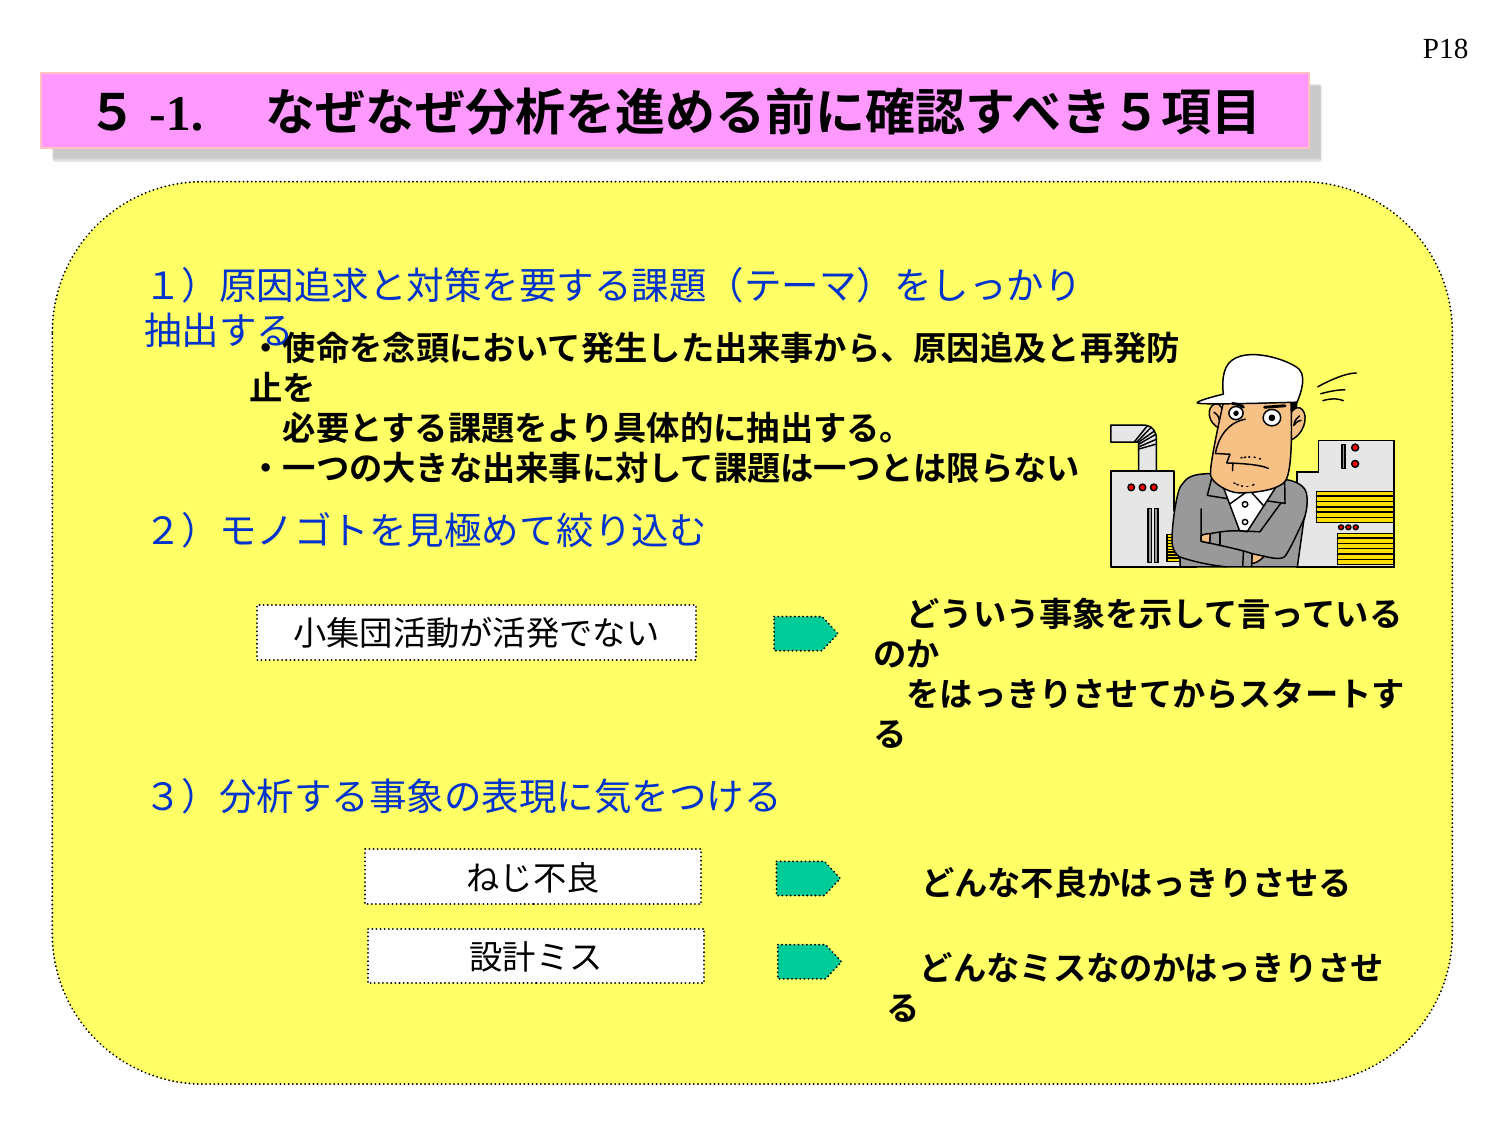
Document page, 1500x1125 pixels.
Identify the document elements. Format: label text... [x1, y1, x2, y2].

text_box ５-1. なぜなぜ分析を進める前に確認すべき５項目 [40, 73, 1309, 148]
text_box どういう事象を示して言っているのか をはっきりさせてからスタートする [858, 586, 1425, 761]
text_box どんなミスなのかはっきりさせる [872, 939, 1414, 1035]
text_box [774, 616, 838, 651]
text_box ２）モノゴトを見極めて絞り込む [129, 499, 1070, 560]
text_box [776, 861, 841, 896]
text_box 小集団活動が活発でない [256, 605, 697, 660]
text_box ３）分析する事象の表現に気をつける [129, 765, 1062, 826]
text_box [52, 181, 1453, 1085]
text_box １）原因追求と対策を要する課題（テーマ）をしっかり抽出する [129, 254, 1133, 360]
text_box [777, 944, 842, 979]
picture [1109, 343, 1395, 569]
text_box ・使命を念頭において発生した出来事から、原因追及と再発防止を 必要とする課題をより具体的に抽出する。 ・一つの大きな出来事に対して課題は一つとは限らない [235, 319, 1204, 495]
text_box ねじ不良 [364, 849, 702, 905]
text_box 設計ミス [367, 928, 705, 984]
text_box P18 [1408, 22, 1489, 72]
text_box どんな不良かはっきりさせる [873, 854, 1415, 910]
